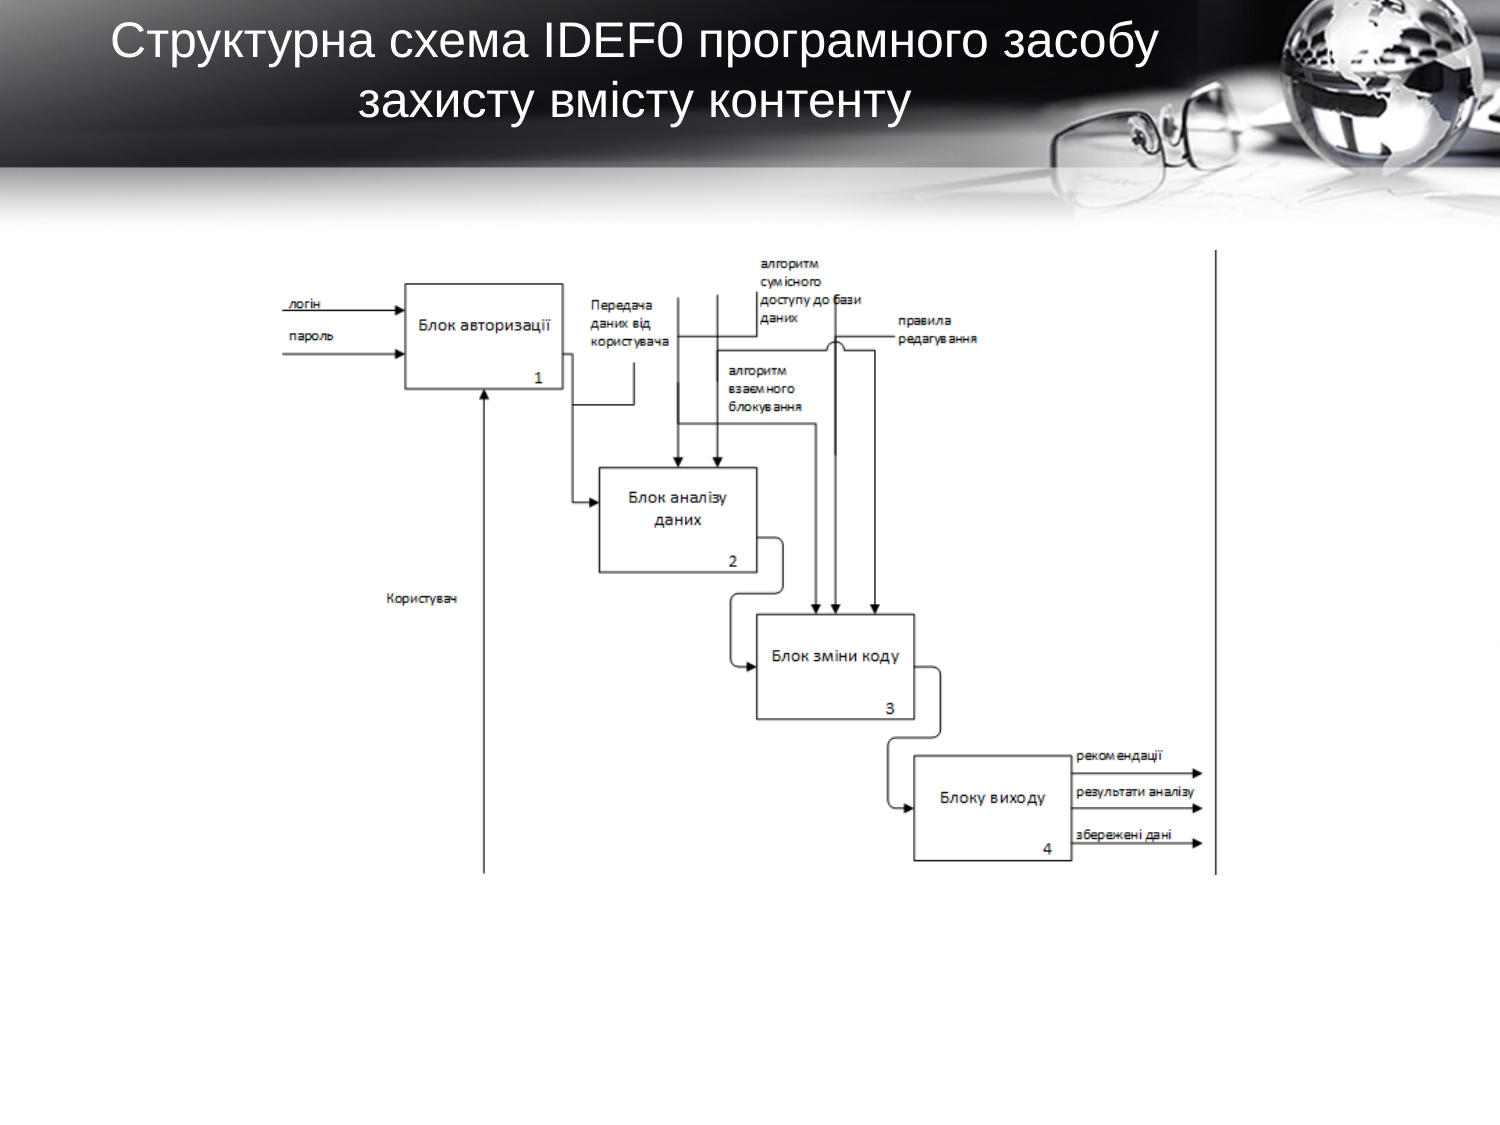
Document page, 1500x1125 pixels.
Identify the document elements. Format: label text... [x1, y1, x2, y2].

text_box Структурна схема IDEF0 програмного засобу захисту вмісту контенту [0, 0, 1270, 135]
picture [0, 0, 1500, 1125]
